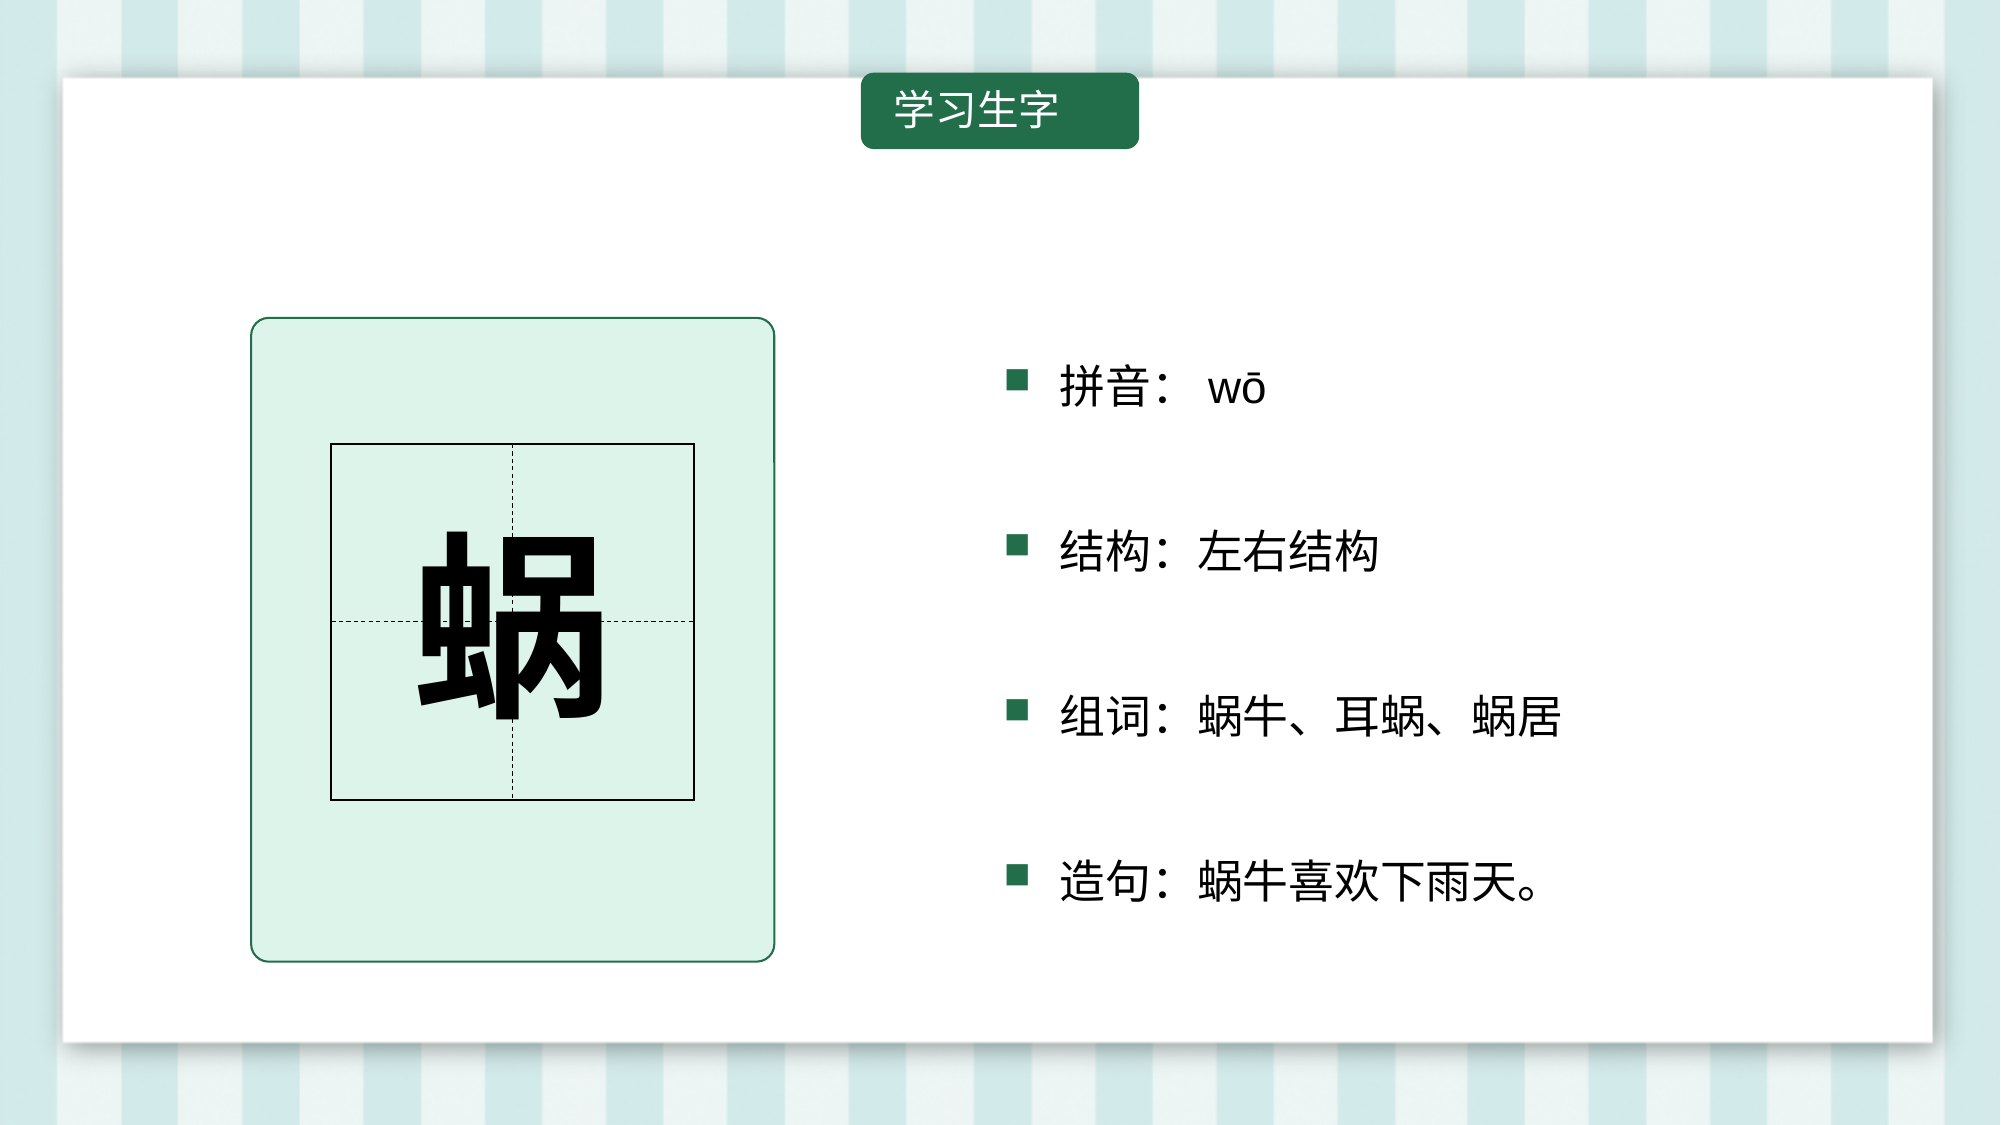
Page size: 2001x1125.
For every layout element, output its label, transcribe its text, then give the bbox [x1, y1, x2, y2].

picture [0, 0, 2000, 1125]
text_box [251, 317, 775, 962]
text_box 拼音：wō 结构：左右结构 组词：蜗牛、耳蜗、蜗居 造句：蜗牛喜欢下雨天。 [988, 322, 1811, 915]
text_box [860, 72, 1140, 150]
